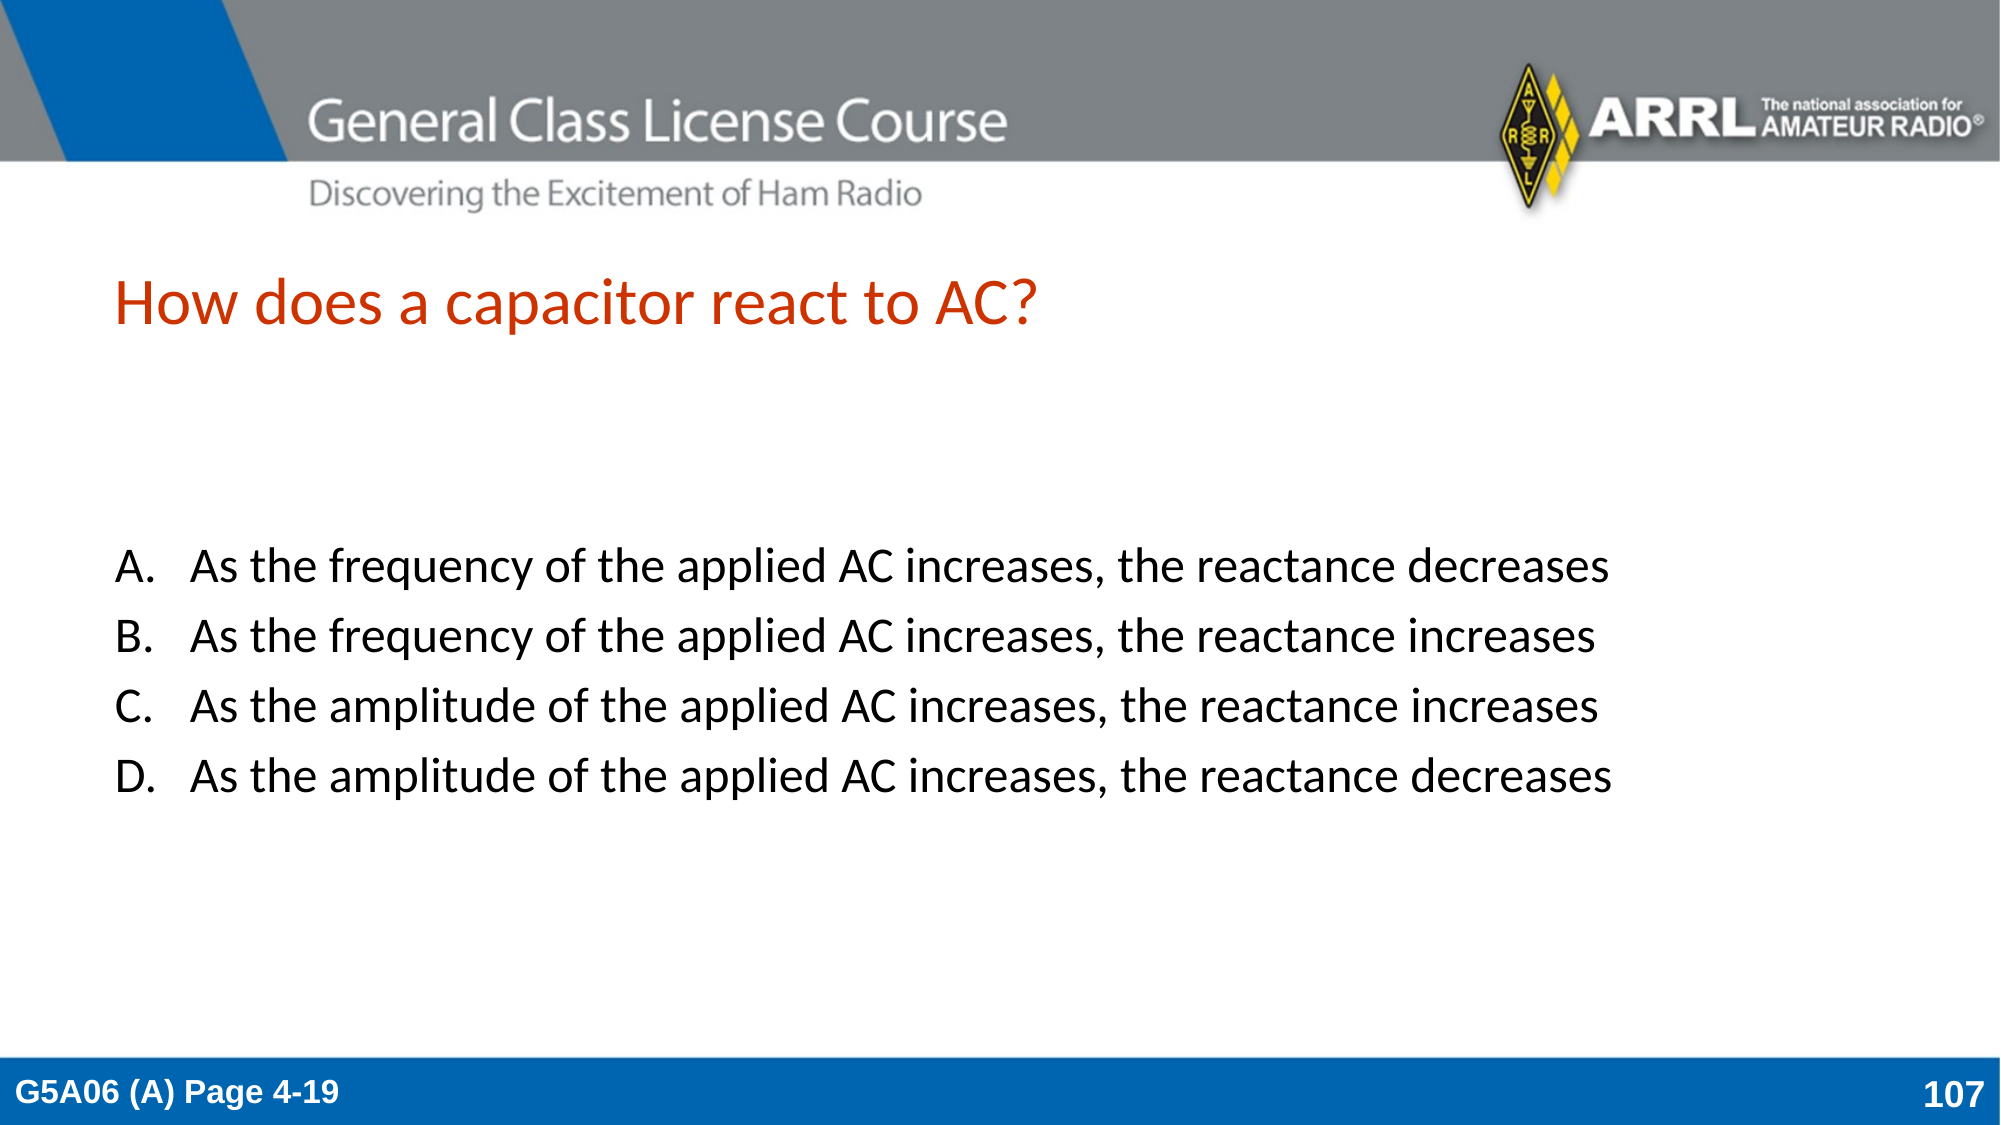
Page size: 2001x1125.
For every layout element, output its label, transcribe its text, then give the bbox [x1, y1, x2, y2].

text_box 107 [1875, 1062, 2000, 1123]
text_box G5A06 (A) Page 4-19 [0, 1062, 1313, 1118]
title How does a capacitor react to AC? [99, 249, 1900, 388]
picture [0, 0, 2001, 1125]
list As the frequency of the applied AC increases, the reactance decreases As the frequency of the applied AC increases, the reactance increases As the amplitude of the applied AC increases, the reactance increases As the amplitude of the applied AC increases, the reactance decreases [99, 525, 1900, 1005]
